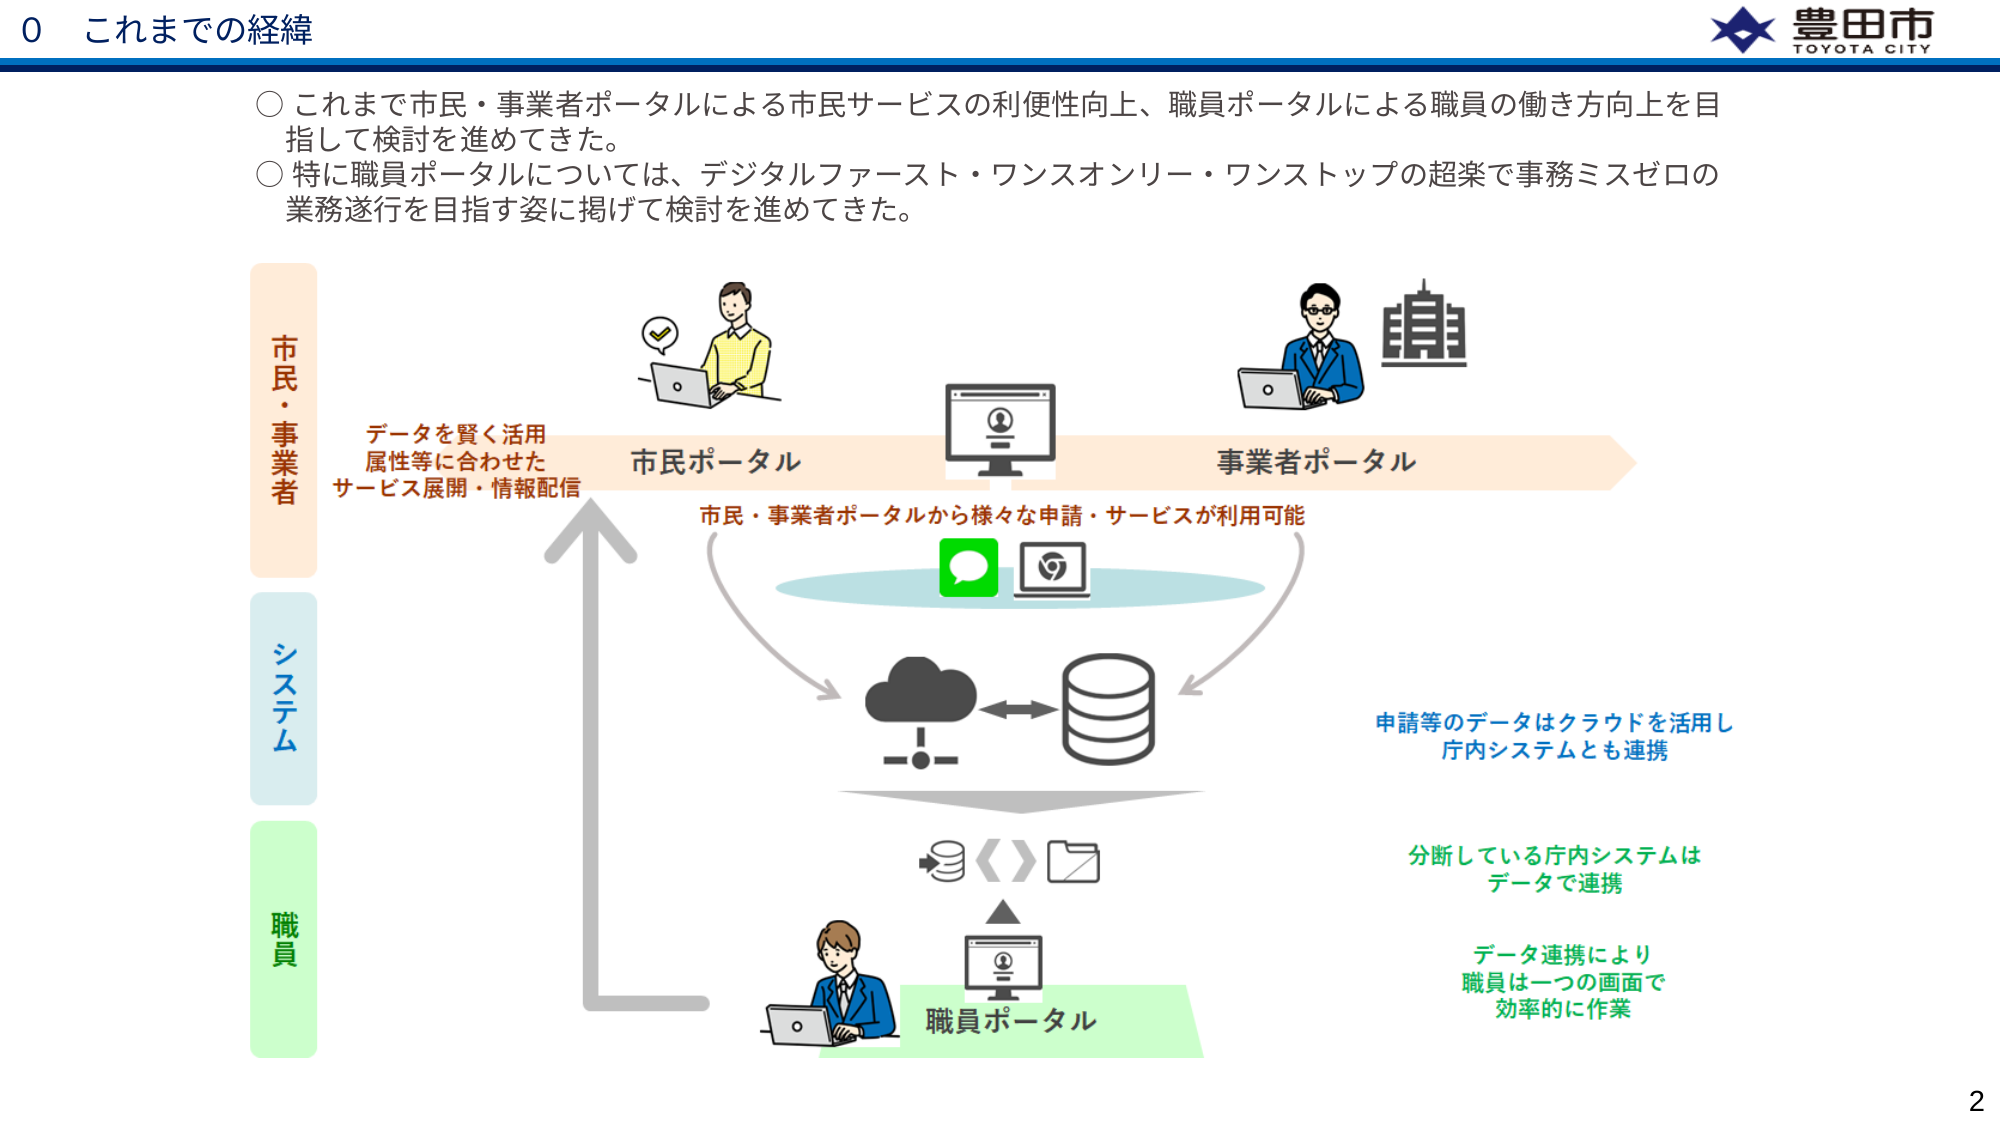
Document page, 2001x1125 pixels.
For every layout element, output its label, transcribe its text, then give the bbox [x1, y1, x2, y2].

picture [1708, 0, 1945, 58]
title ０ これまでの経緯 [0, 0, 1536, 60]
text_box ○これまで市民・事業者ポータルによる市民サービスの利便性向上、職員ポータルによる職員の働き方向上を目指して検討を進めてきた。 ○特に職員ポータルについては、デジタルファースト・ワンスオンリー・ワンストップの超楽で事務ミスゼロの業務遂行を目指す姿に掲げて検討を進めてきた。 [249, 80, 1750, 241]
picture [249, 263, 1751, 1059]
slide_number 1 [1533, 1074, 2000, 1125]
